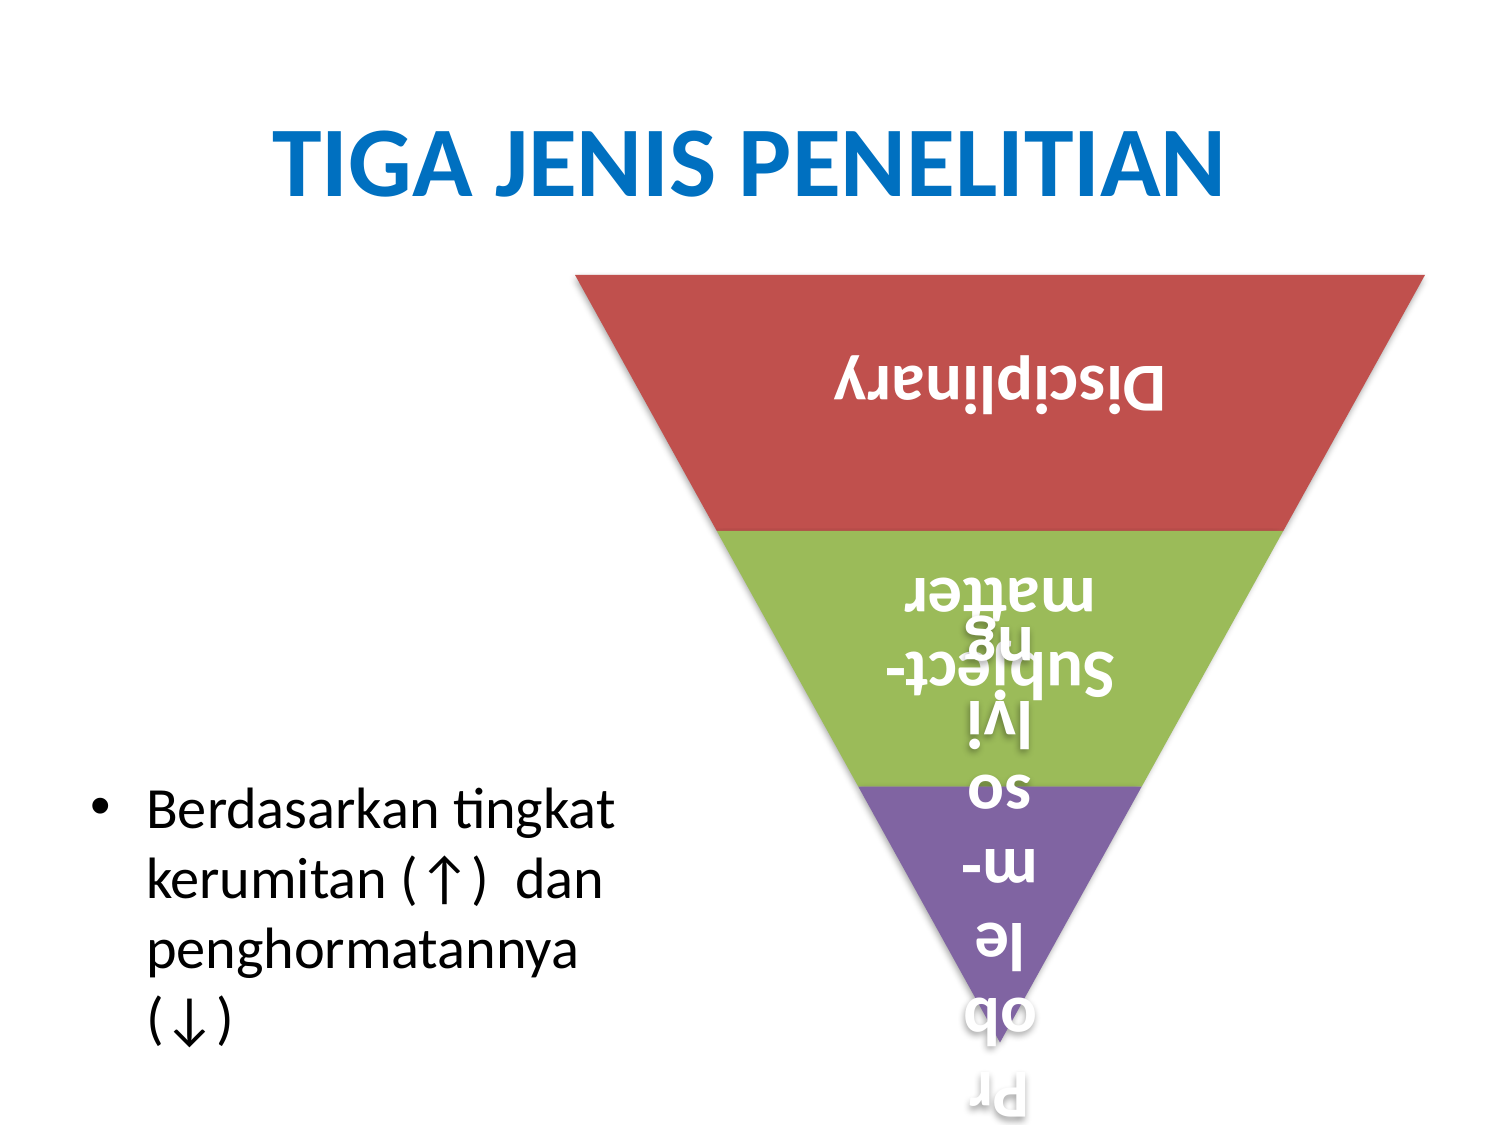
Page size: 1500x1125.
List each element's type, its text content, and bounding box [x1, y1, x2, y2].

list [574, 274, 1426, 1043]
list Berdasarkan tingkat kerumitan (↑) dan penghormatannya (↓) [74, 762, 569, 1043]
title TIGA JENIS PENELITIAN [74, 62, 1426, 251]
